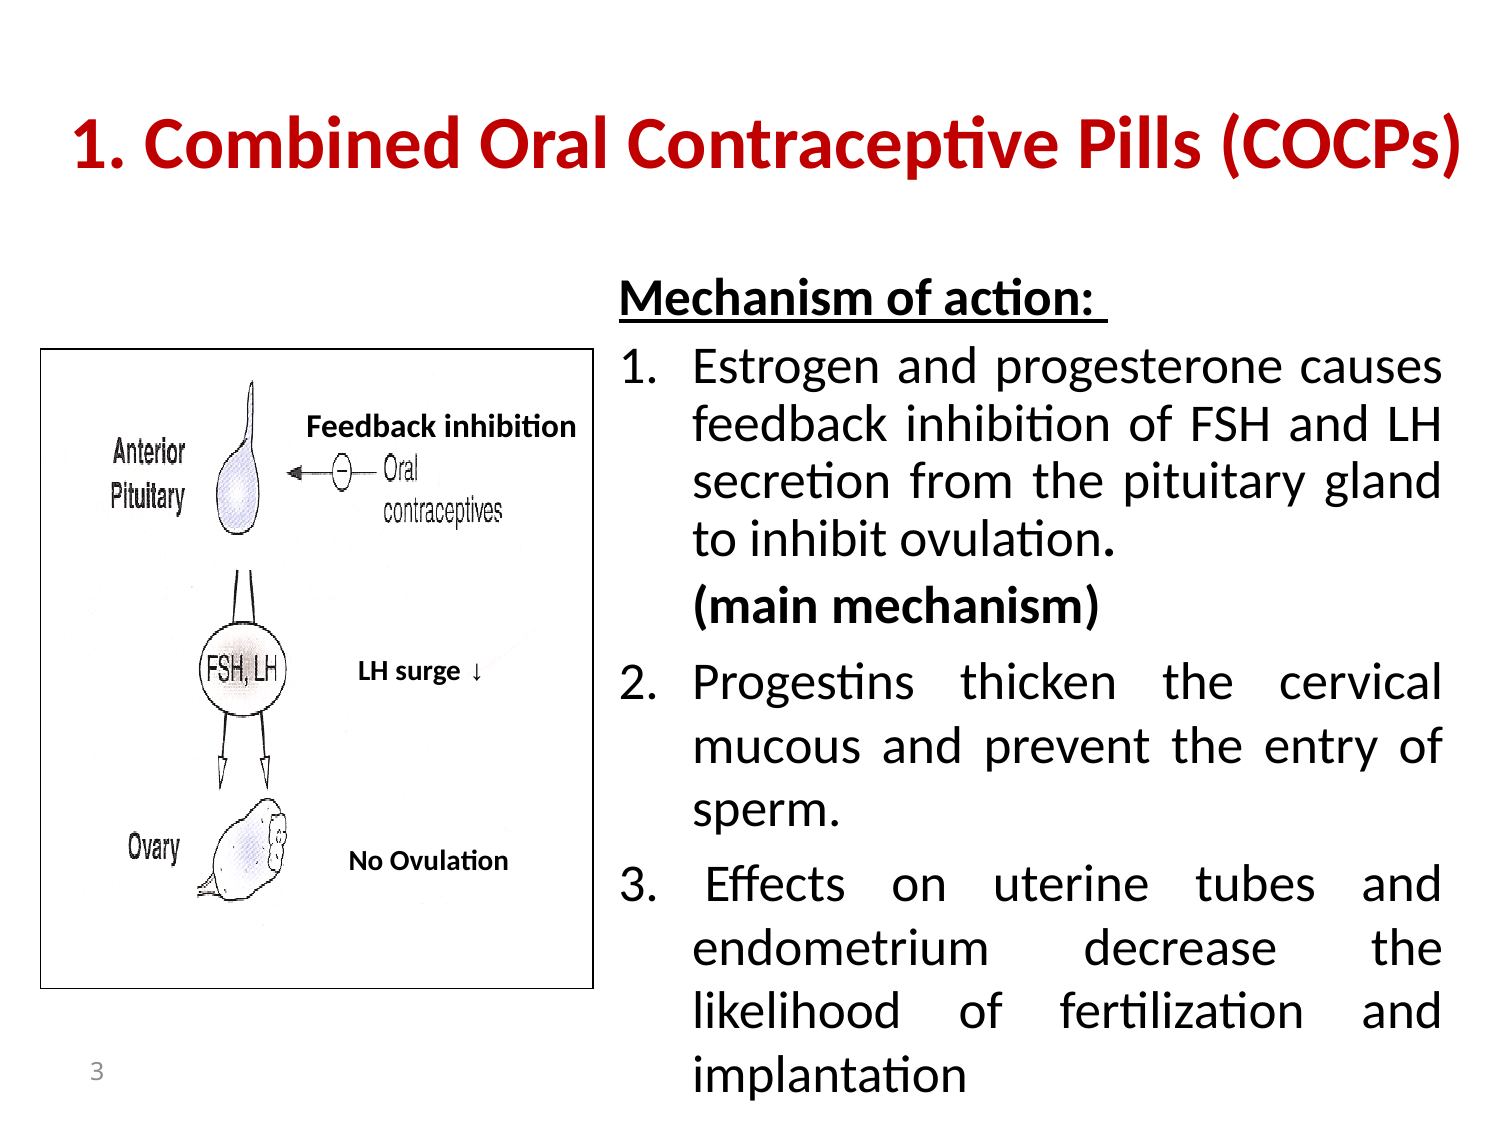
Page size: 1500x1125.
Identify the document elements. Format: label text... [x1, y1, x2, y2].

list Mechanism of action: Estrogen and progesterone causes feedback inhibition of FSH and LH secretion from the pituitary gland to inhibit ovulation. (main mechanism) Progestins thicken the cervical mucous and prevent the entry of sperm. 3. Effects on uterine tubes and endometrium decrease the likelihood of fertilization and implantation [603, 262, 1459, 1125]
picture [41, 349, 593, 988]
slide_number 3 [75, 1042, 425, 1103]
title 1. Combined Oral Contraceptive Pills (COCPs) [41, 45, 1495, 233]
